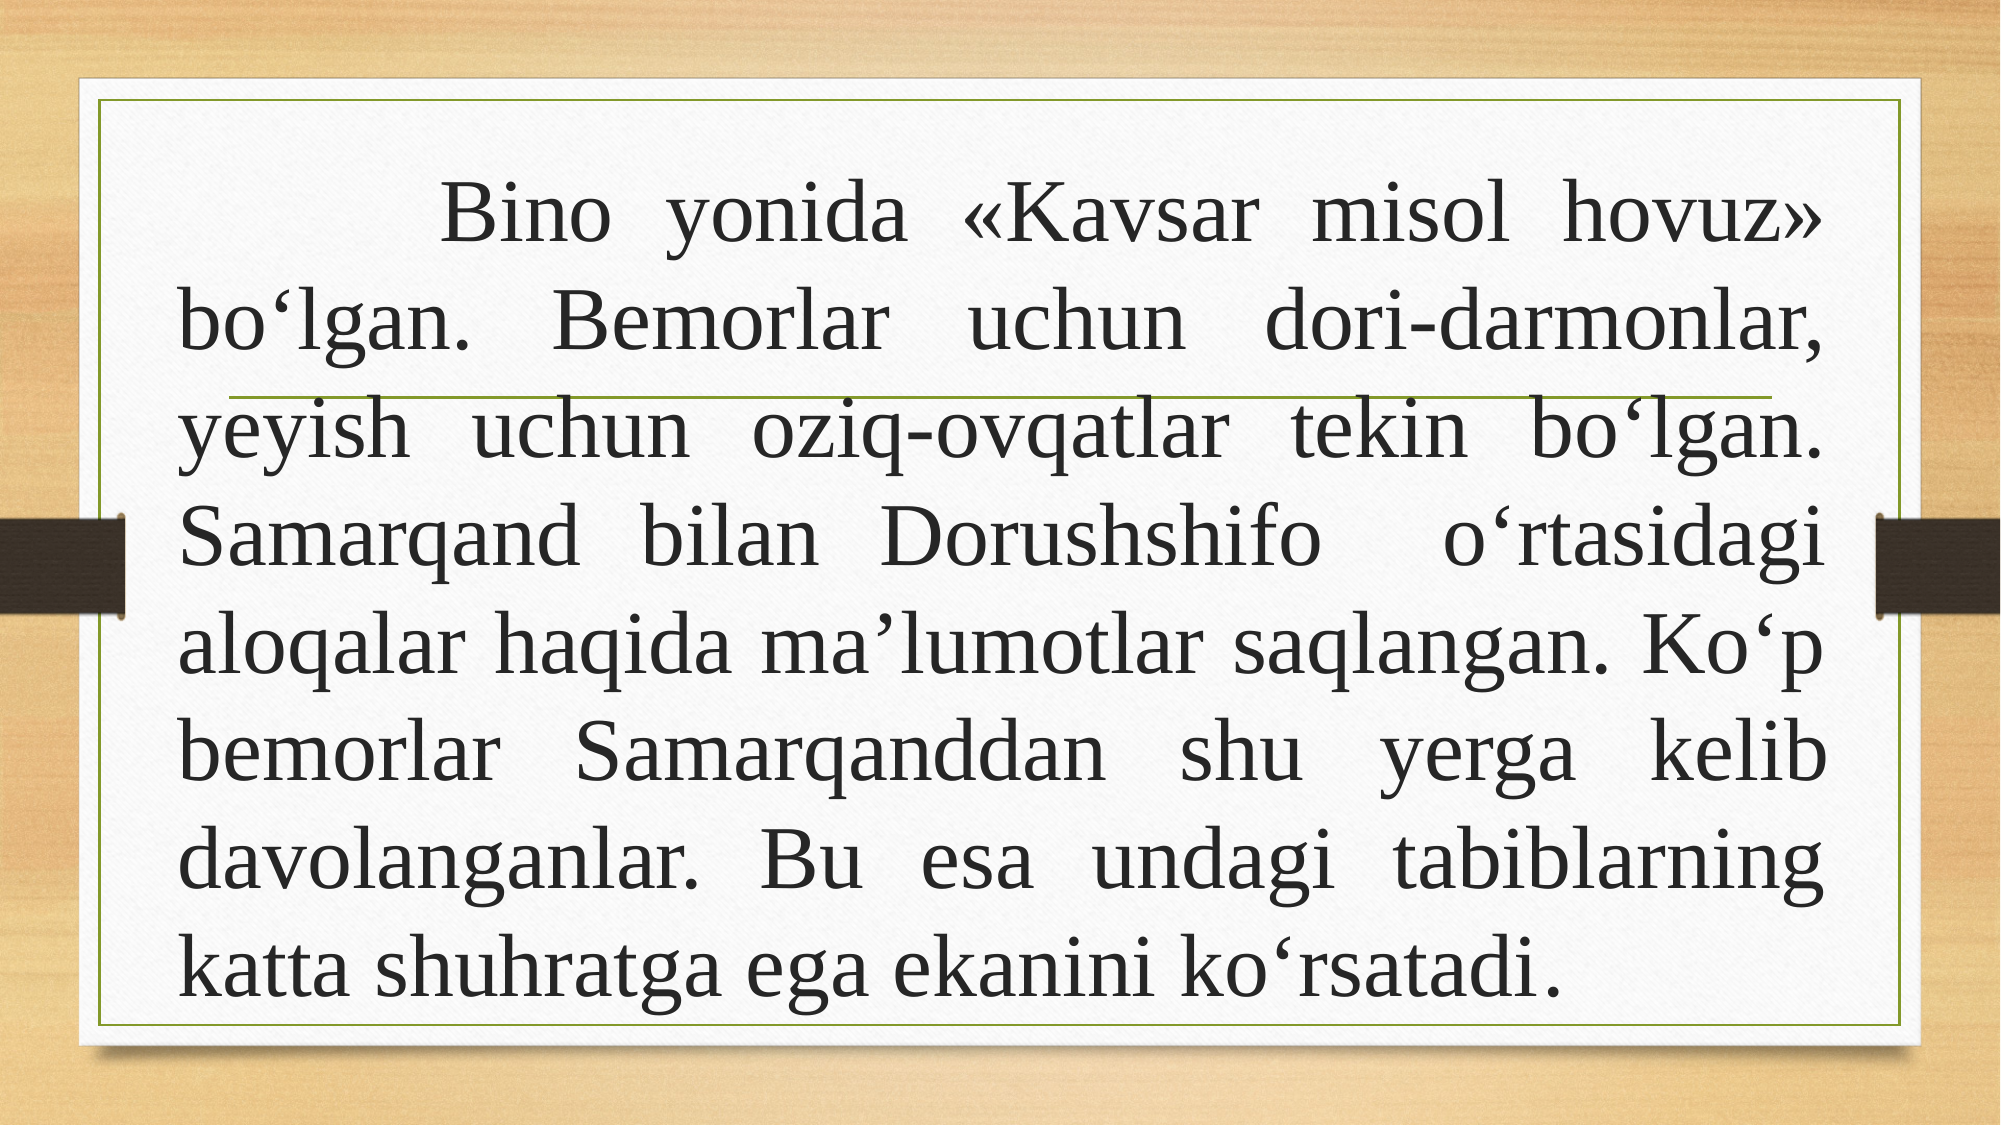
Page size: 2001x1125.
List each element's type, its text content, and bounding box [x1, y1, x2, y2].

list Bino yonida «Kavsar misol hovuz» bo‘lgan. Bemorlar uchun dori-darmonlar, yeyish uchun oziq-ovqatlar tekin bo‘lgan. Samarqand bilan Dorushshifo o‘rtasidagi aloqalar haqida ma’lumotlar saqlangan. Ko‘p bemorlar Samarqanddan shu yerga kelib davolanganlar. Bu esa undagi tabiblarning katta shuhratga ega ekanini ko‘rsatadi. [148, 144, 1846, 1035]
picture [0, 0, 2001, 1125]
